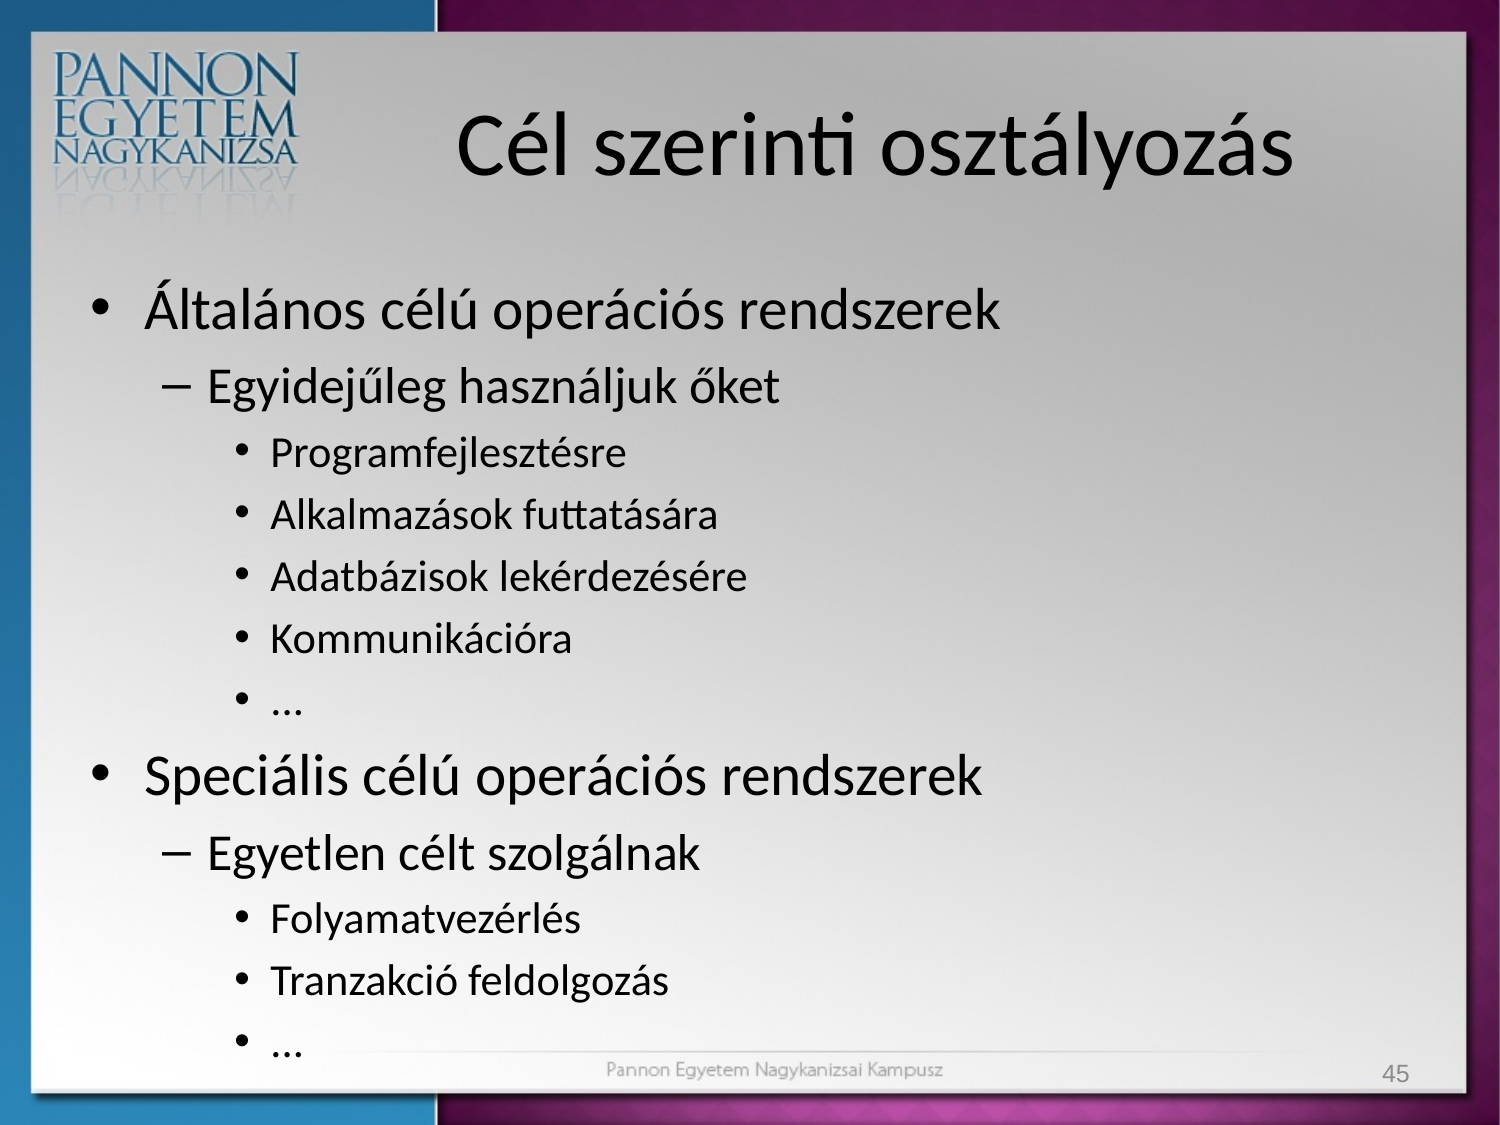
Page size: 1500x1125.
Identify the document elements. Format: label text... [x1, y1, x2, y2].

picture [0, 0, 1500, 1125]
slide_number 45 [1074, 1042, 1425, 1103]
list Általános célú operációs rendszerek Egyidejűleg használjuk őket Programfejlesztésre Alkalmazások futtatására Adatbázisok lekérdezésére Kommunikációra ... Speciális célú operációs rendszerek Egyetlen célt szolgálnak Folyamatvezérlés Tranzakció feldolgozás ... [75, 262, 1425, 1075]
title Cél szerinti osztályozás [328, 45, 1425, 233]
